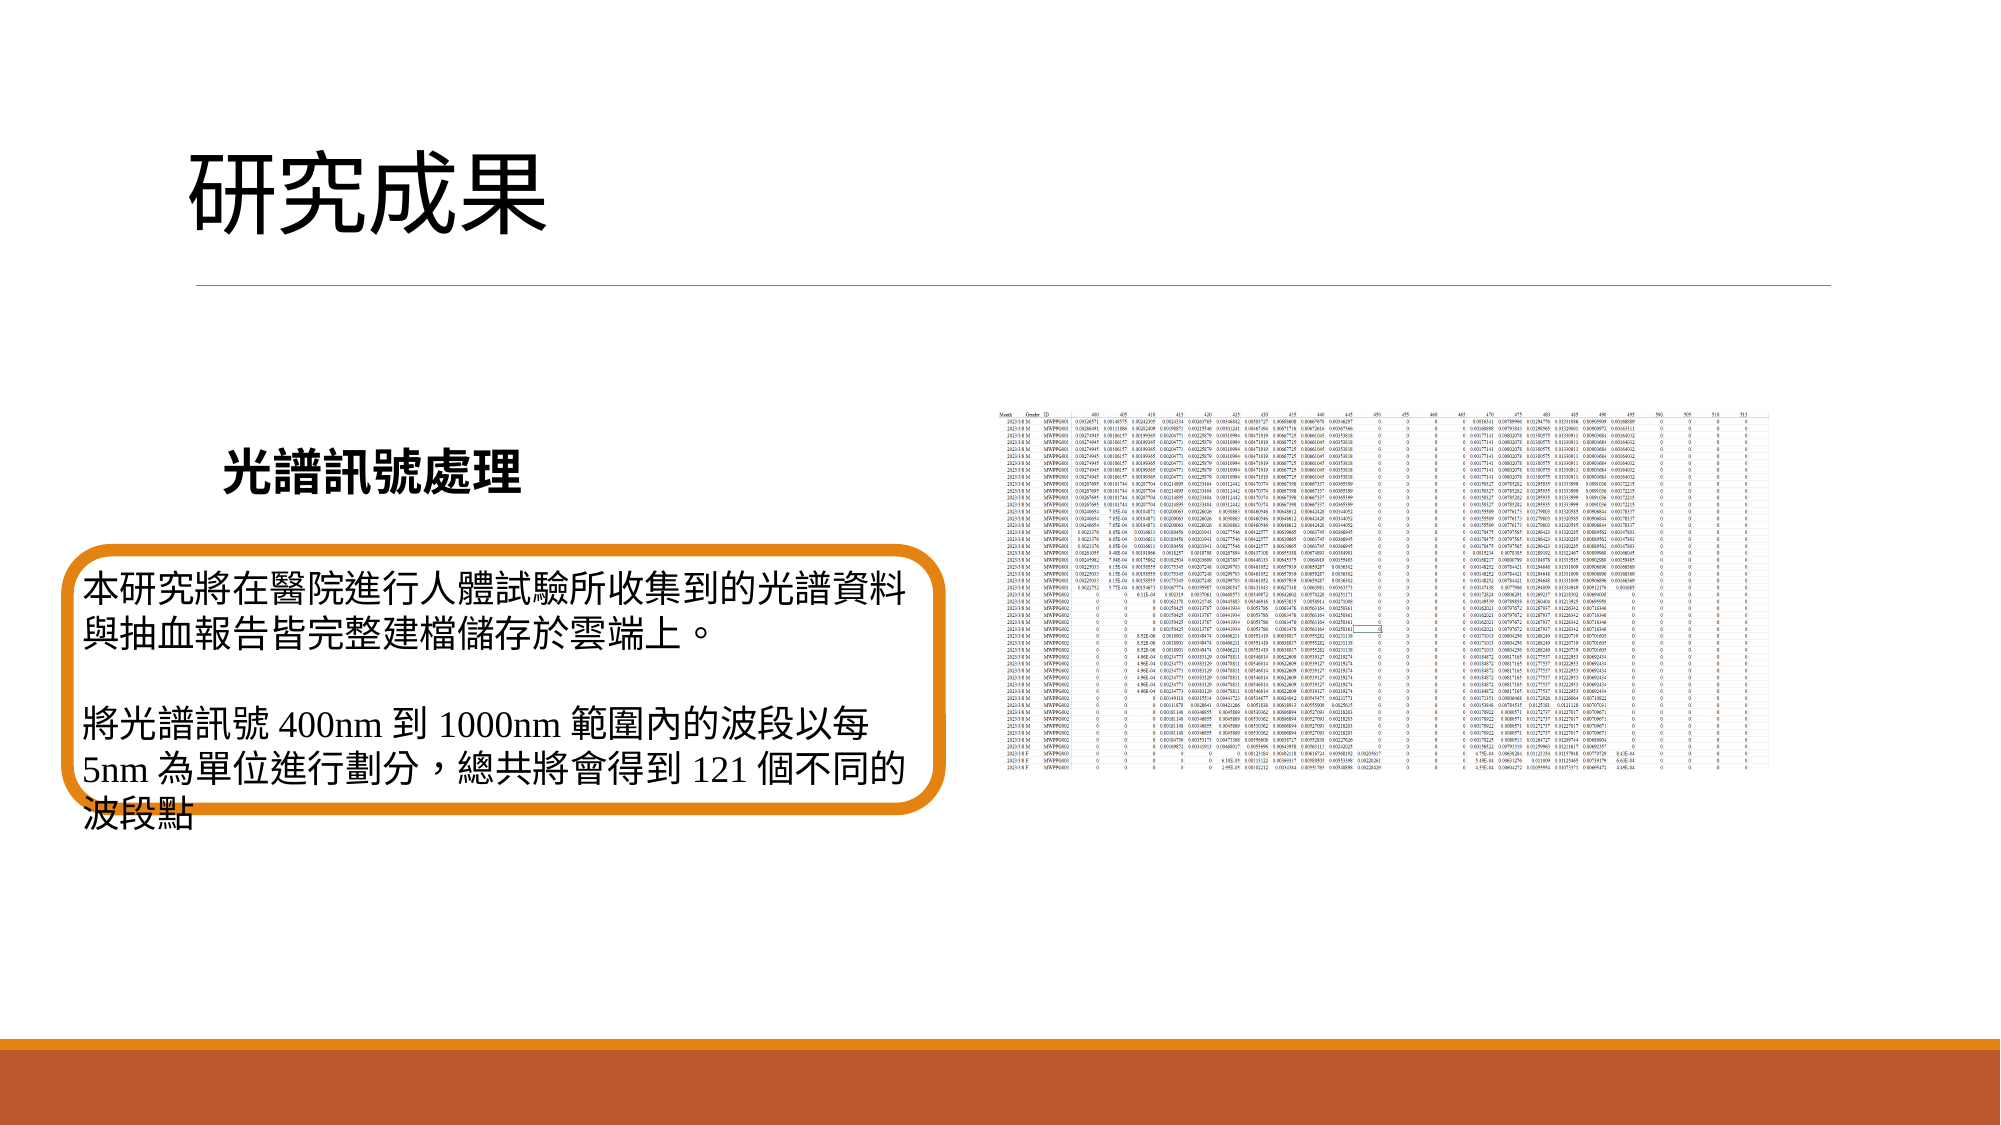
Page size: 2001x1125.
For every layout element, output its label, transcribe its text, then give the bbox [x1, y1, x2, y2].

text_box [66, 549, 947, 910]
title 研究成果 [171, 36, 1897, 254]
picture [999, 410, 1770, 770]
text_box 光譜訊號處理 [132, 433, 813, 509]
